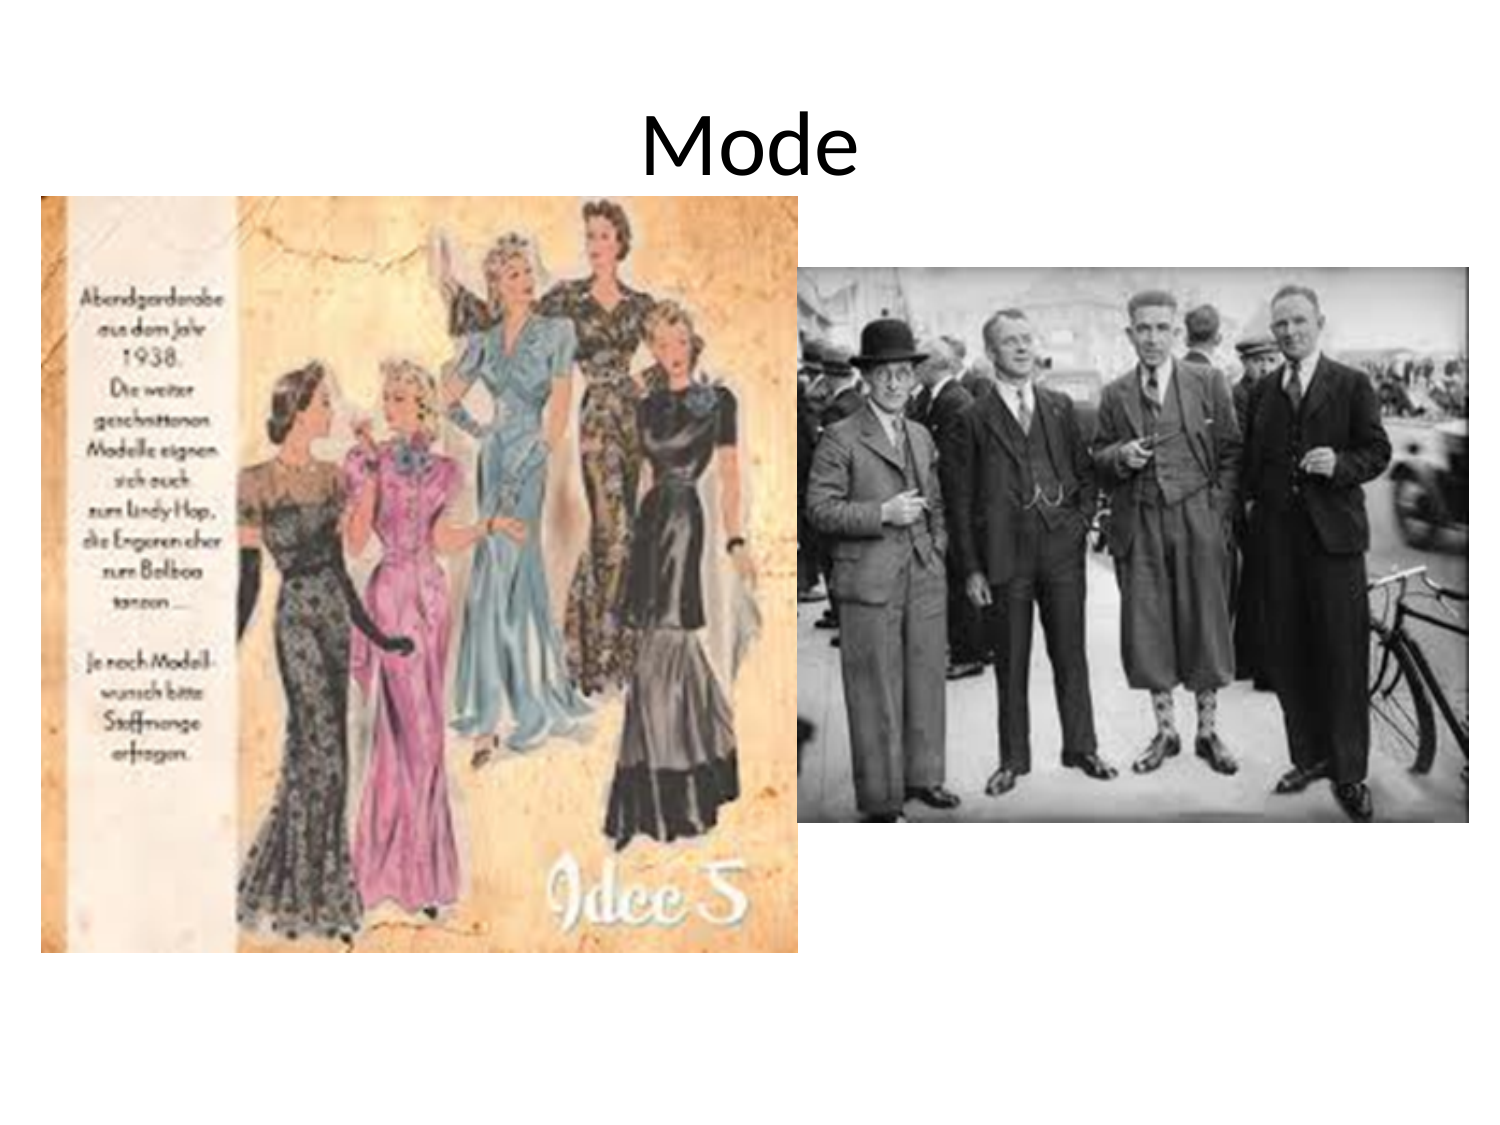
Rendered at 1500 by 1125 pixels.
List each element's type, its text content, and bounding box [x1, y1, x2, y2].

picture [796, 266, 1469, 823]
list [41, 196, 798, 953]
title Mode [75, 45, 1425, 233]
